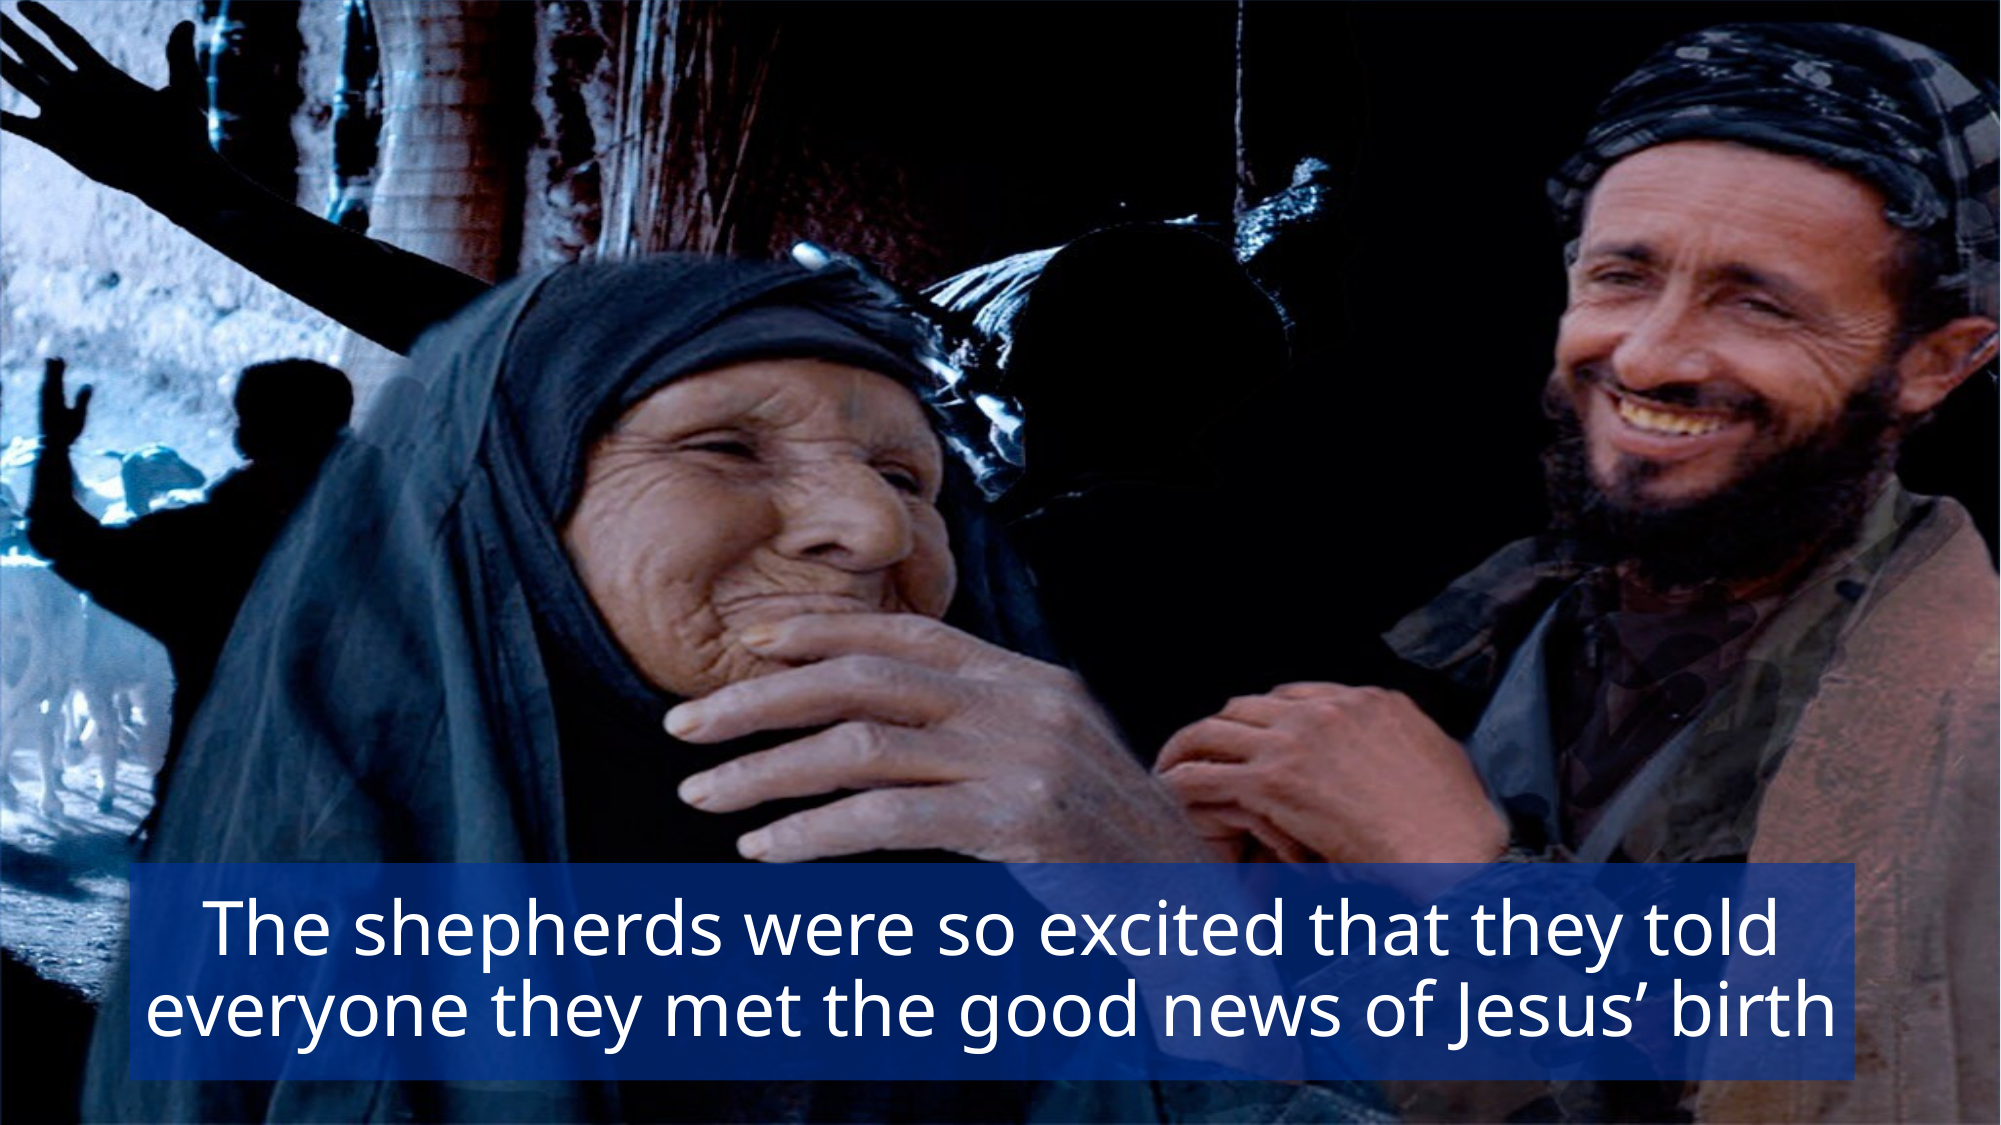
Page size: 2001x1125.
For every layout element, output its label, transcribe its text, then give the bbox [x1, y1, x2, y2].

title The shepherds were so excited that they told everyone they met the good news of Jesus’ birth [129, 863, 1855, 1081]
picture [0, 0, 2001, 1125]
